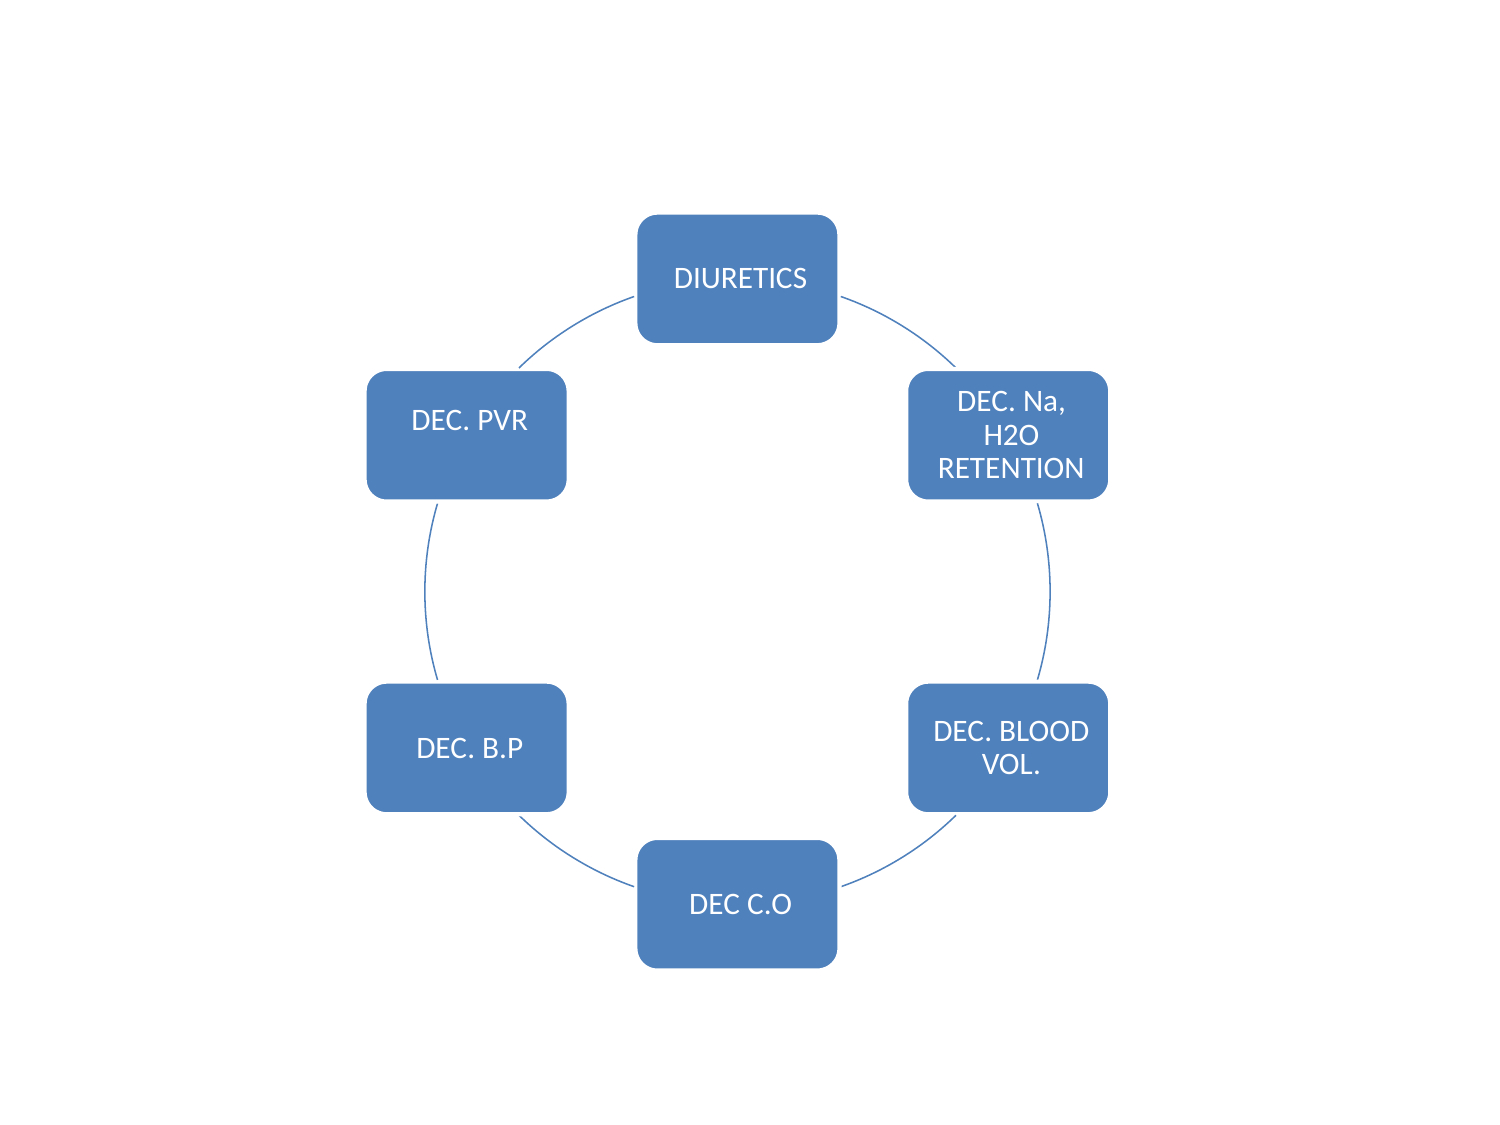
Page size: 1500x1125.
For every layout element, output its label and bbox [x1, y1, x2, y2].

text_box [237, 212, 1238, 972]
